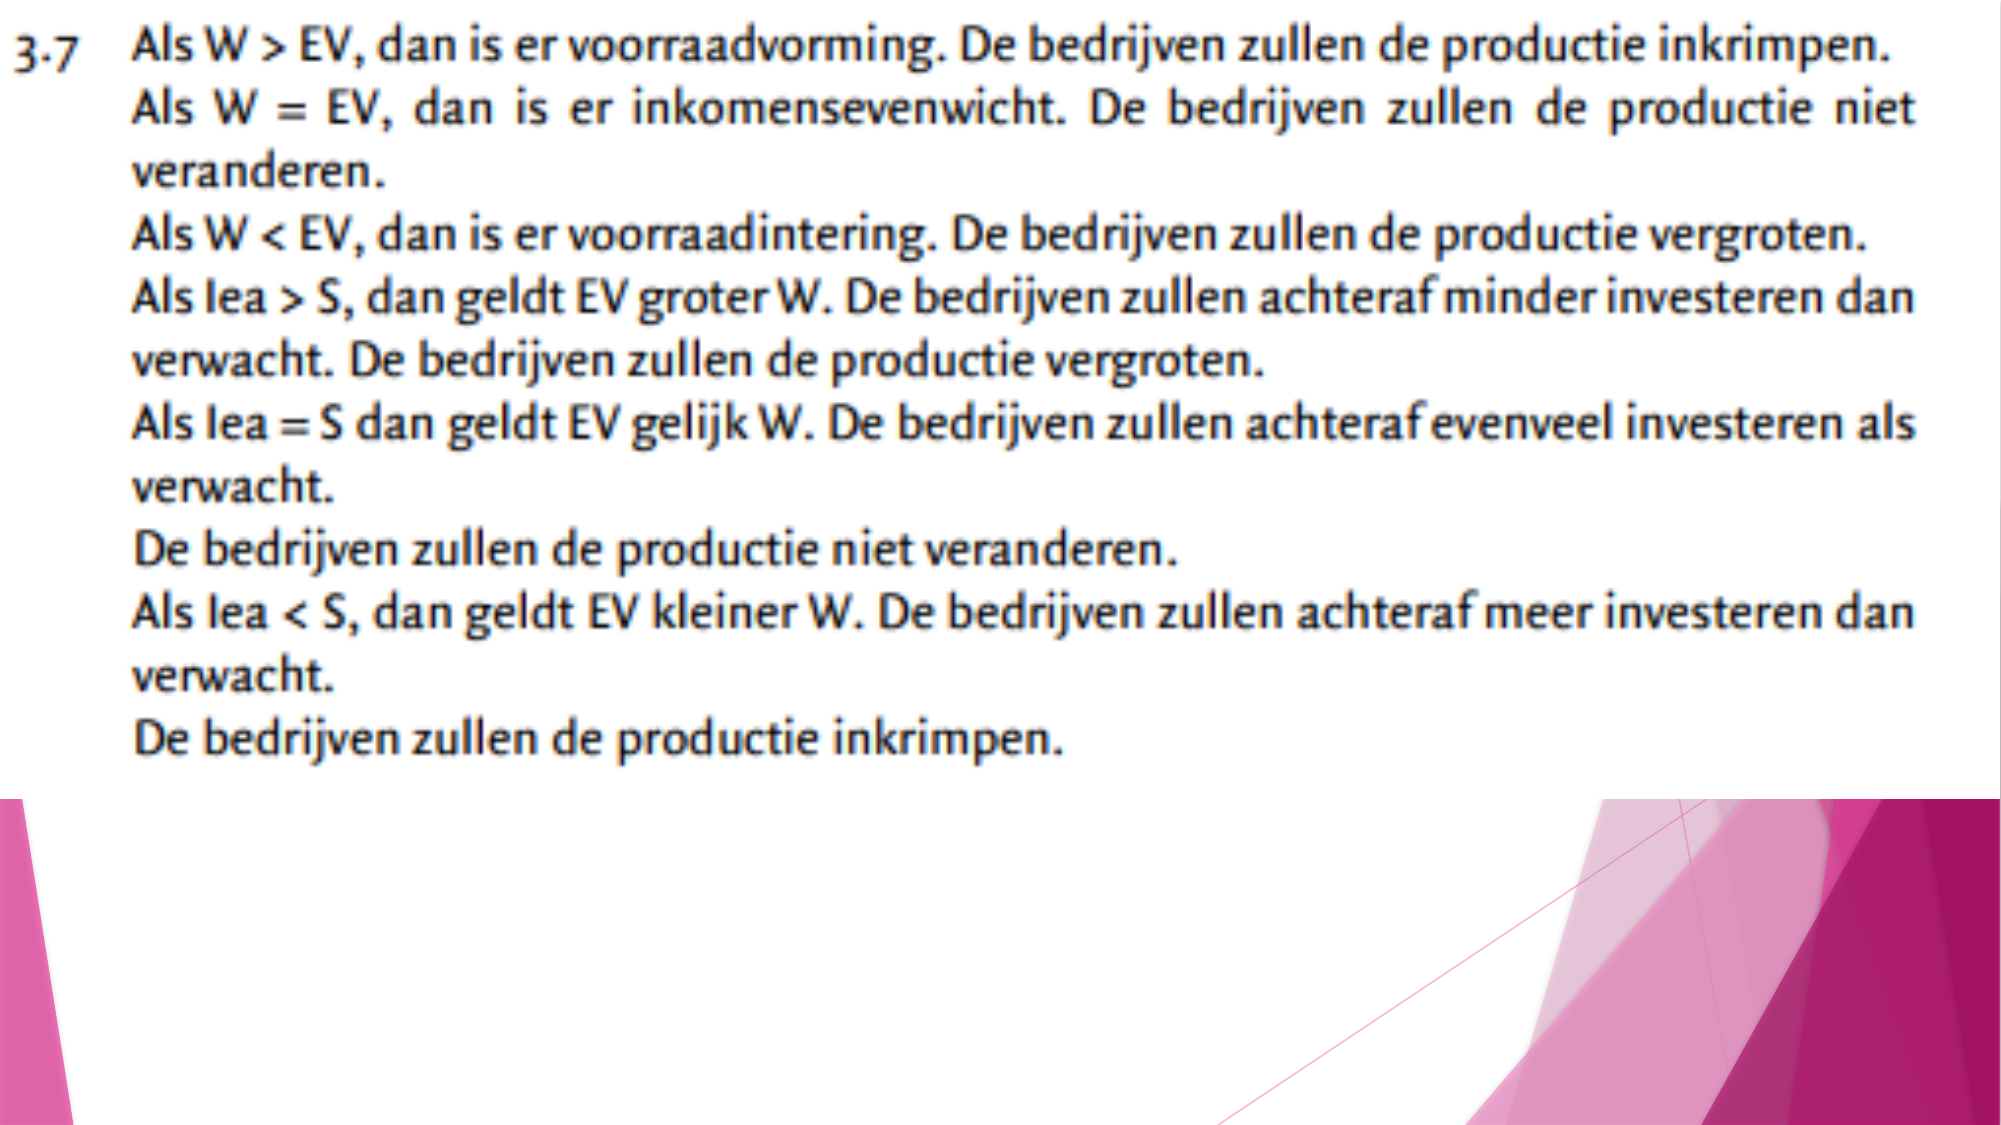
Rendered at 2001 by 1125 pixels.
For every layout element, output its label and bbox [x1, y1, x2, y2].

picture [0, 0, 2000, 800]
